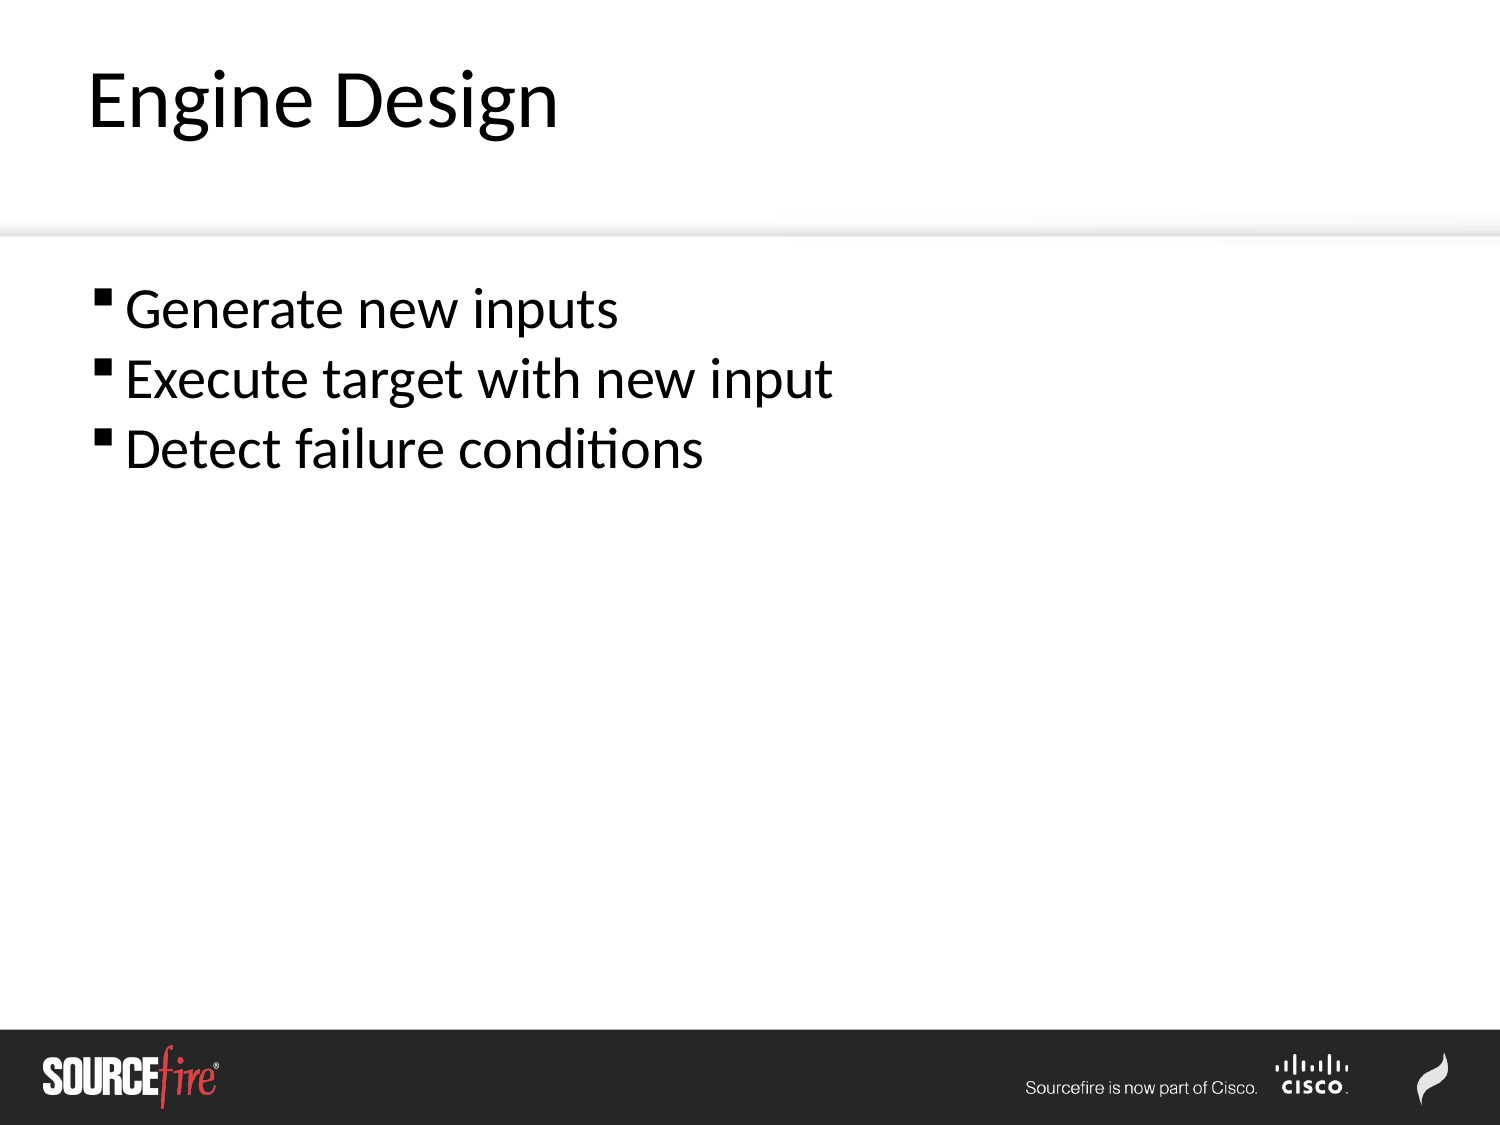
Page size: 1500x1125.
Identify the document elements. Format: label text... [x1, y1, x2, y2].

picture [1417, 1051, 1448, 1106]
text_box Generate new inputs Execute target with new input Detect failure conditions [75, 262, 1425, 1005]
text_box Engine Design [72, 51, 1423, 215]
picture [0, 214, 1500, 246]
picture [1026, 1054, 1348, 1097]
picture [43, 1045, 219, 1109]
